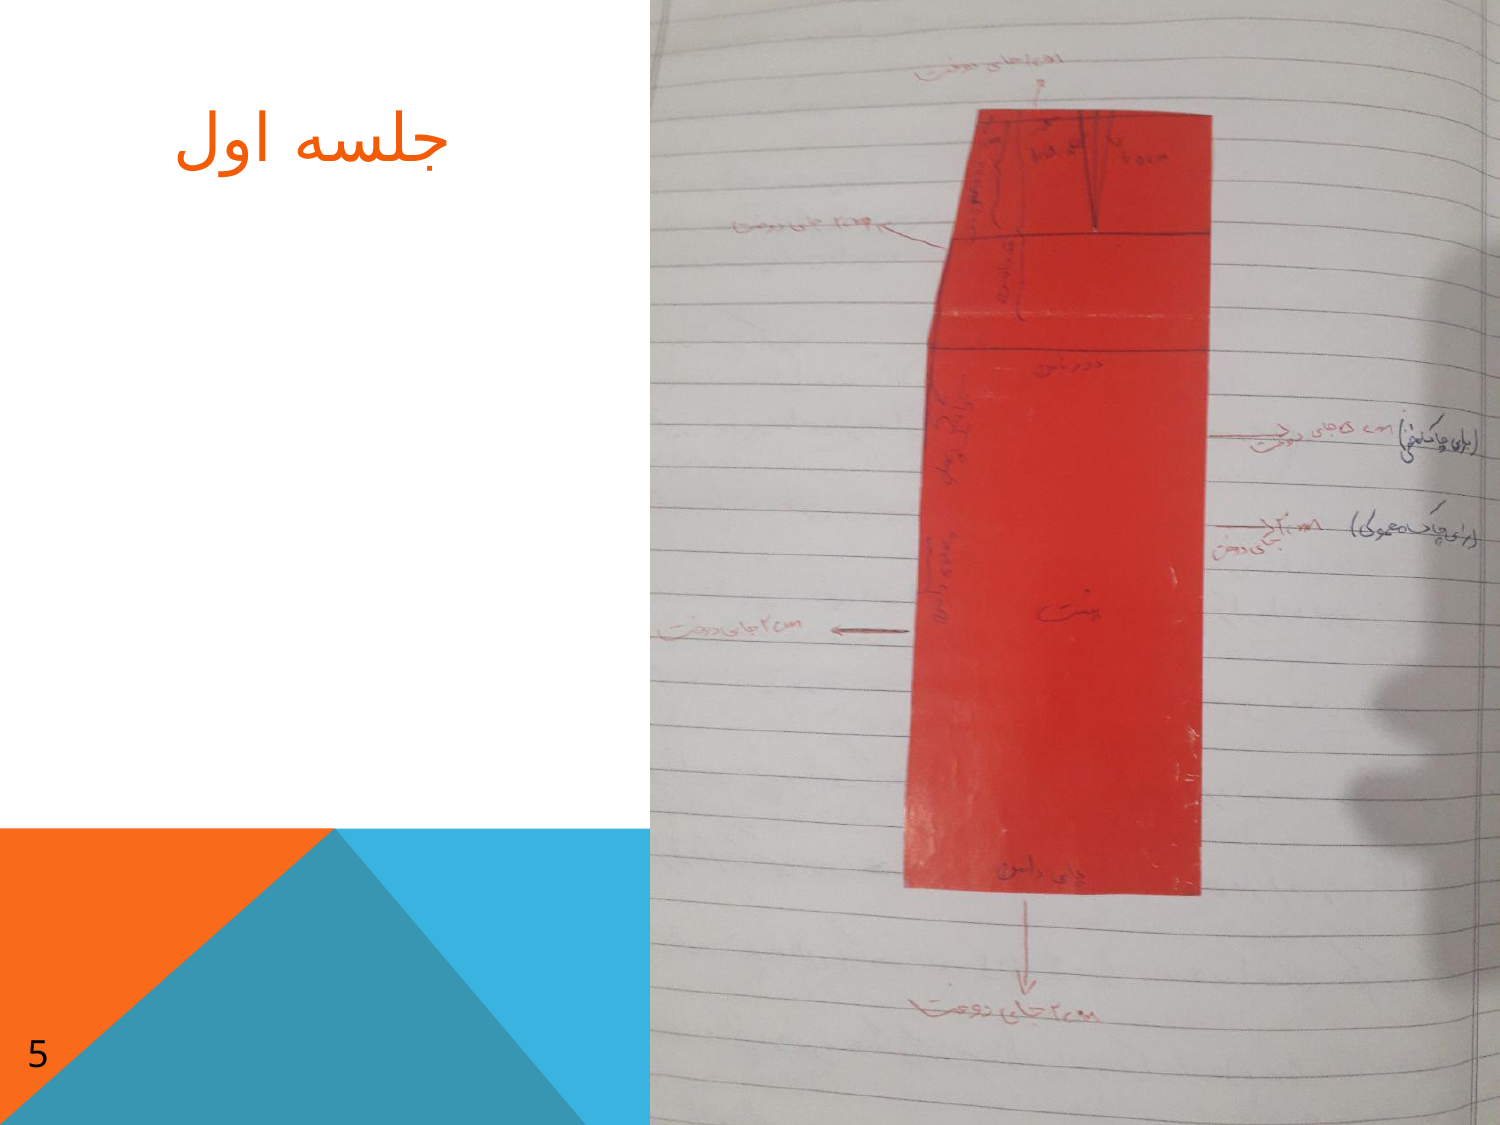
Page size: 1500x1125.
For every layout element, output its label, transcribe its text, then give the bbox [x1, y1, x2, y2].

text_box جلسه اول [112, 87, 513, 183]
text_box 5 [12, 1023, 113, 1083]
picture [649, 0, 1500, 1125]
